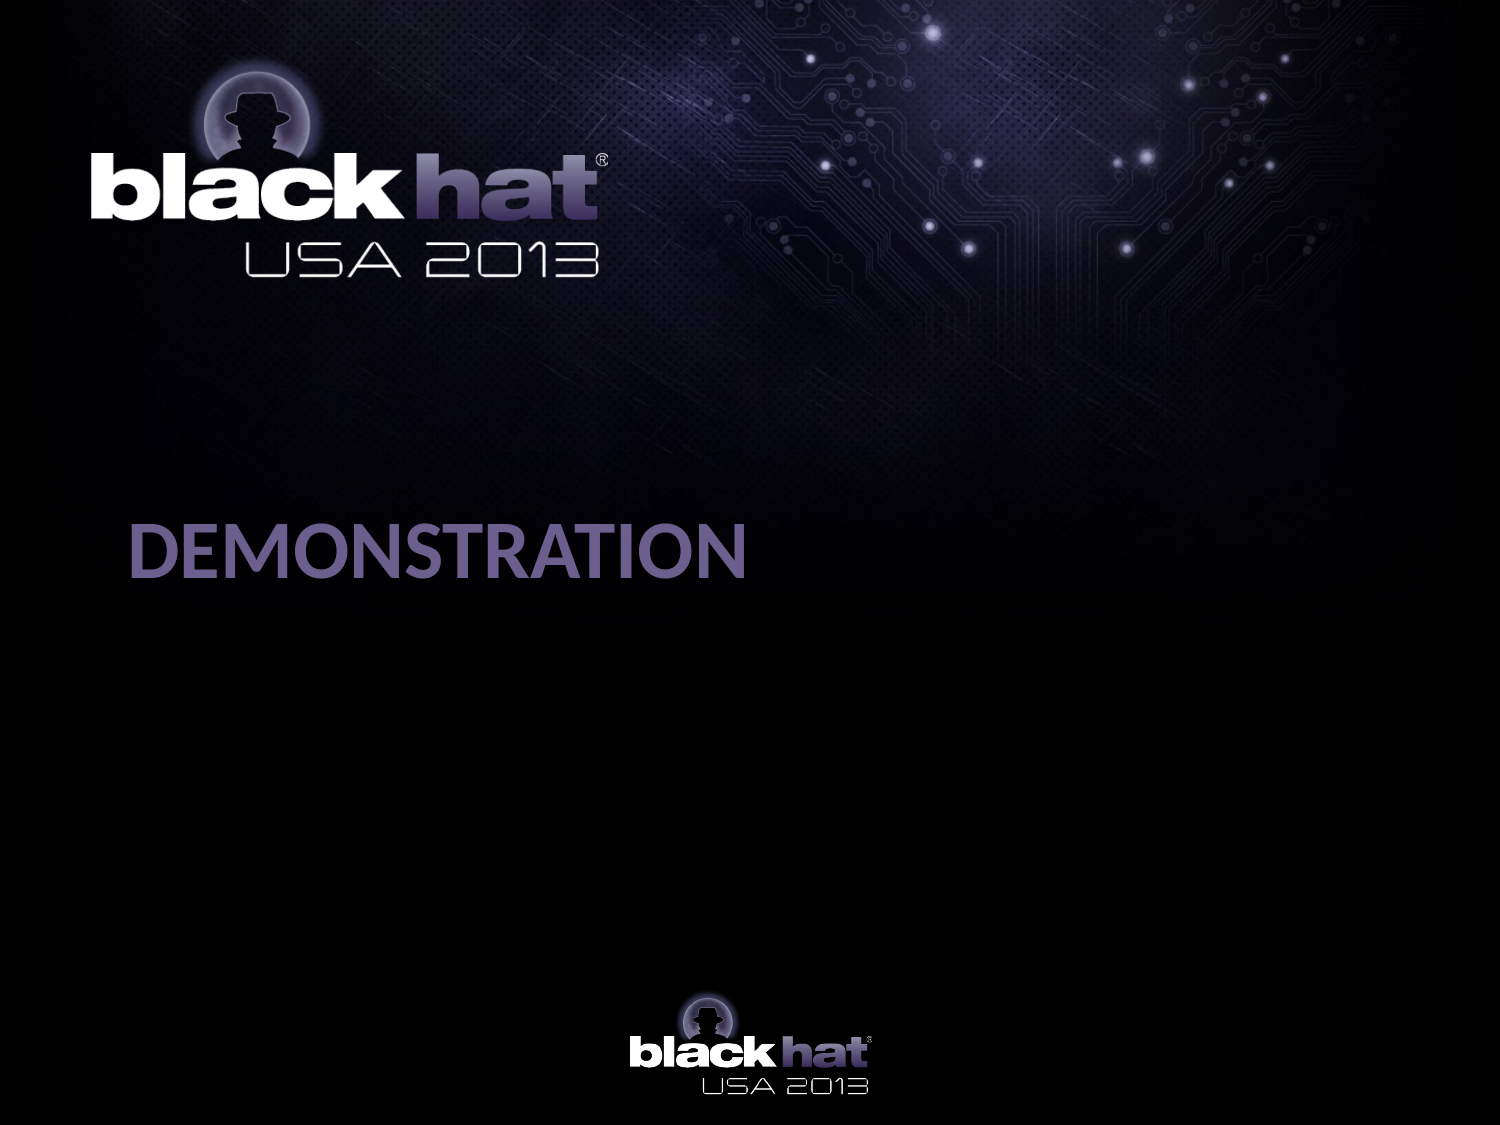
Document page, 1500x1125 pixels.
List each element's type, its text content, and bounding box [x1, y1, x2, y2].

picture [628, 987, 872, 1100]
title demonstration [112, 487, 1388, 711]
picture [0, 0, 1500, 646]
